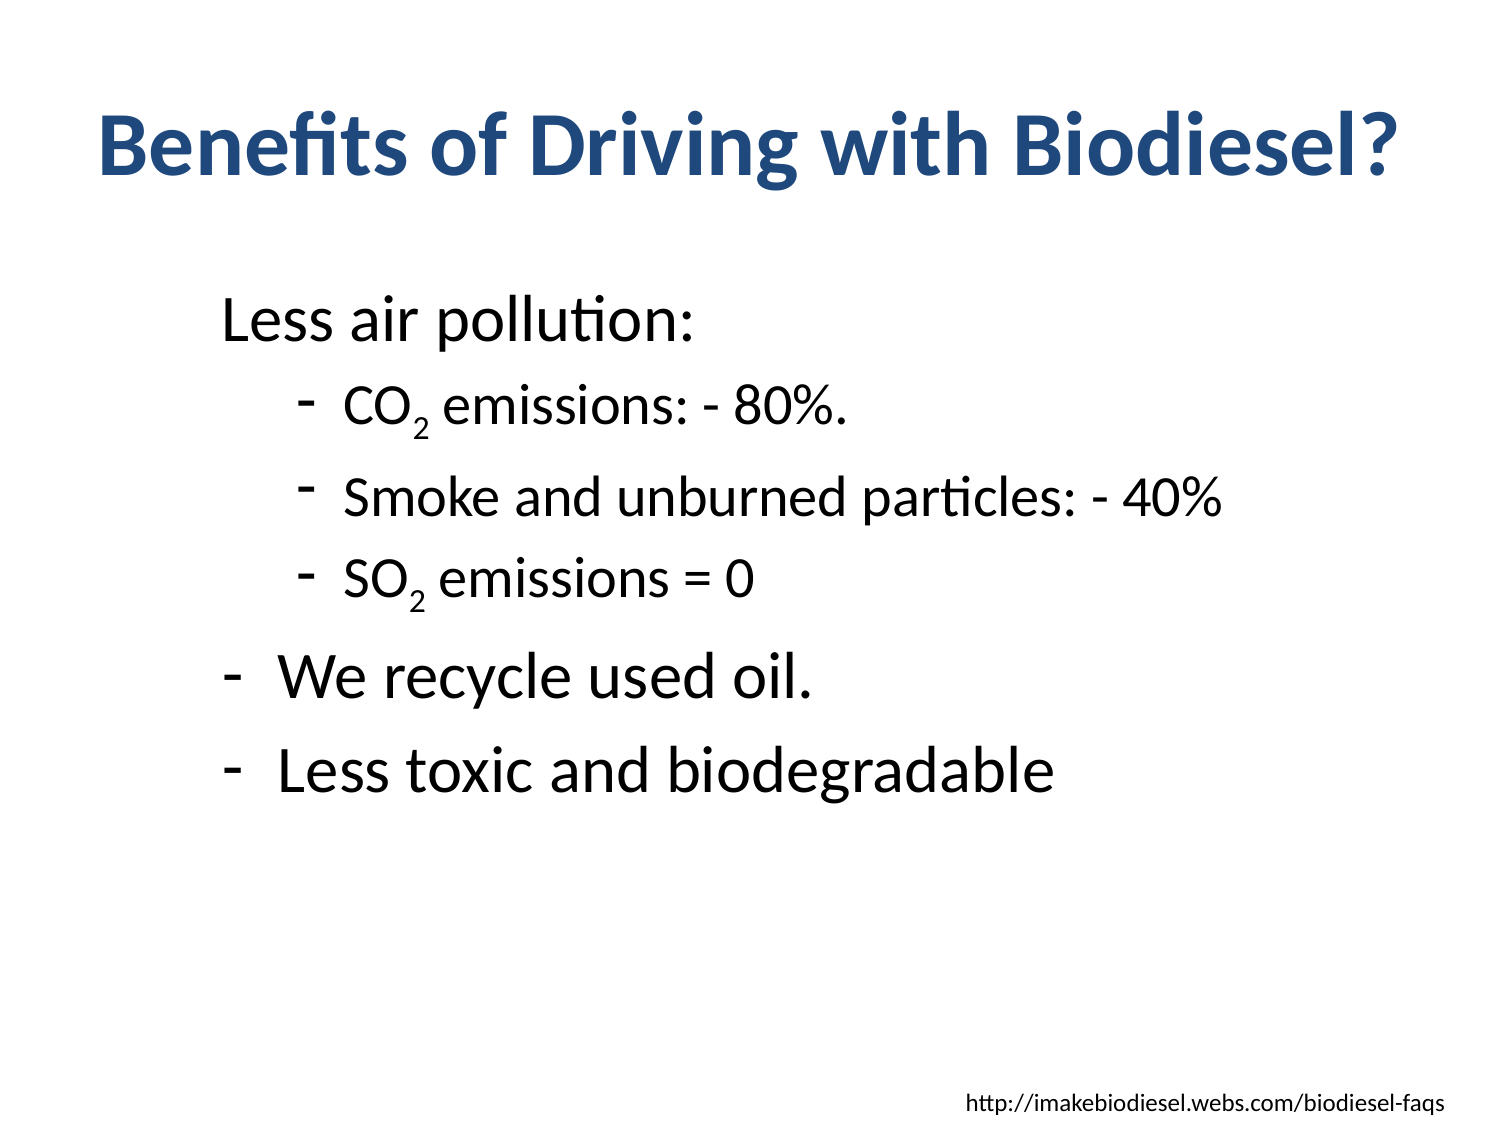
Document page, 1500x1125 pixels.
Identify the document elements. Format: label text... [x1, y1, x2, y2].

text_box http://imakebiodiesel.webs.com/biodiesel-faqs [950, 1079, 1500, 1125]
title Benefits of Driving with Biodiesel? [75, 45, 1425, 233]
list Less air pollution: CO2 emissions: - 80%. Smoke and unburned particles: - 40% SO2 emissions = 0 We recycle used oil. Less toxic and biodegradable [206, 267, 1500, 1010]
